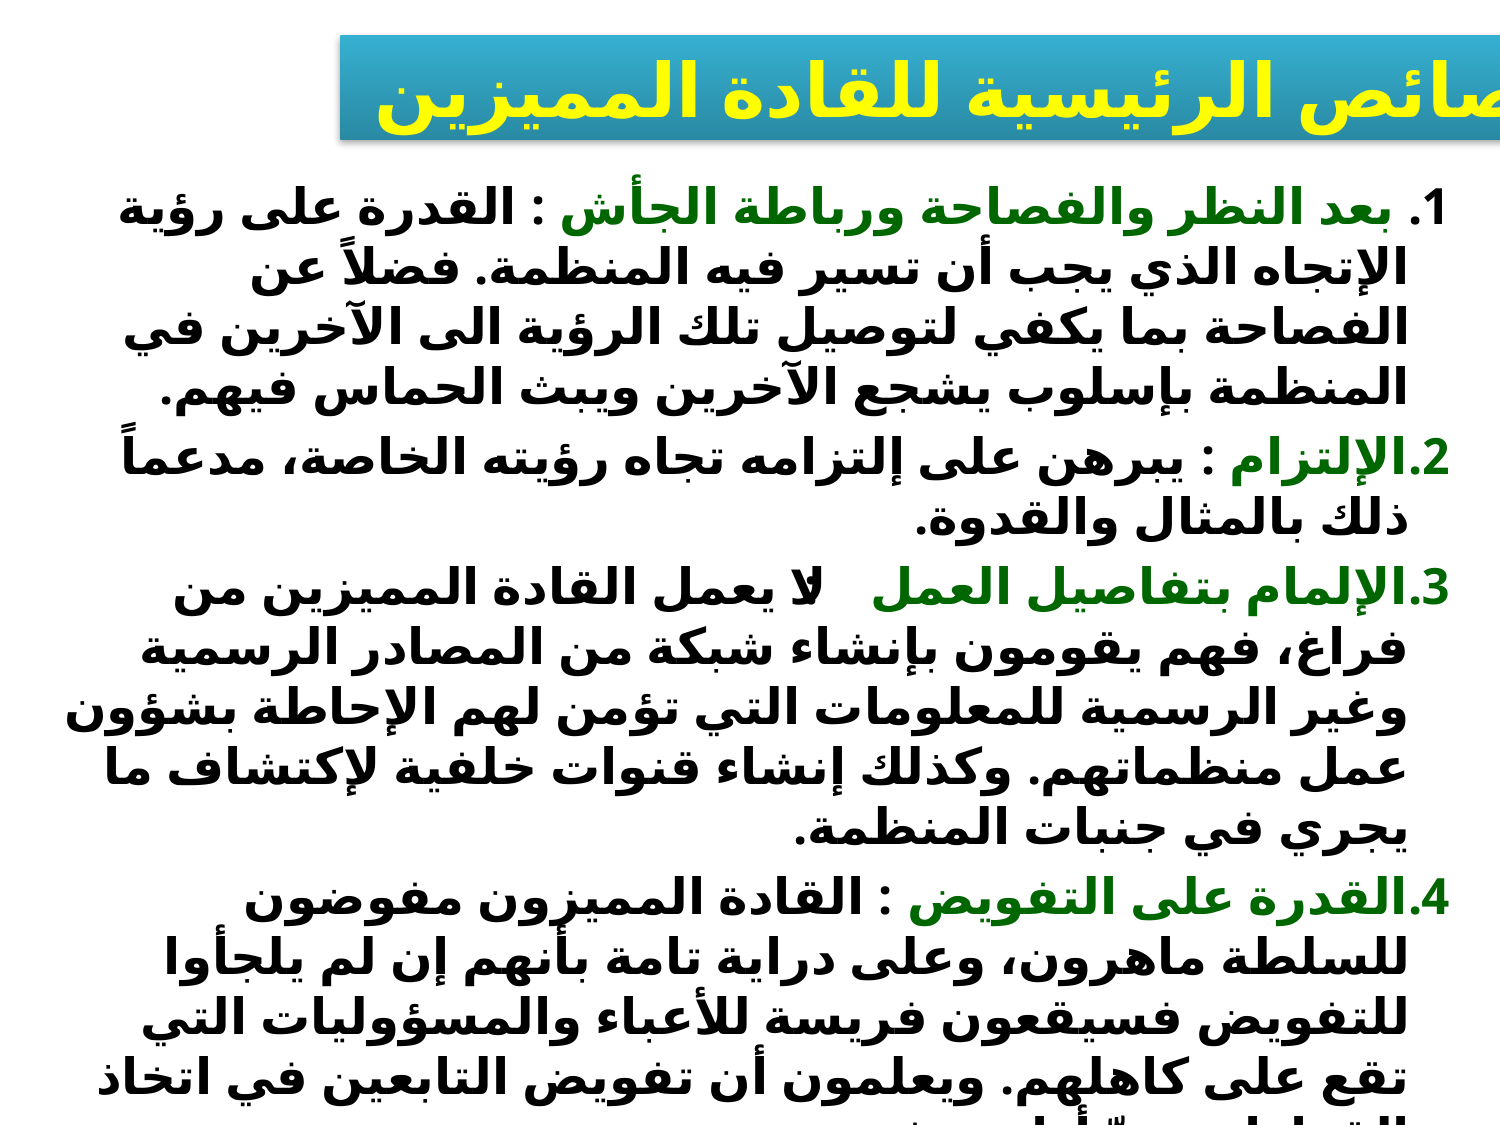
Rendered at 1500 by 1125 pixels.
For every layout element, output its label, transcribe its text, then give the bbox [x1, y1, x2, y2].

list بعد النظر والفصاحة ورباطة الجأش : القدرة على رؤية الإتجاه الذي يجب أن تسير فيه المنظمة. فضلاً عن الفصاحة بما يكفي لتوصيل تلك الرؤية الى الآخرين في المنظمة بإسلوب يشجع الآخرين ويبث الحماس فيهم. الإلتزام : يبرهن على إلتزامه تجاه رؤيته الخاصة، مدعماً ذلك بالمثال والقدوة. الإلمام بتفاصيل العمل : لا يعمل القادة المميزين من فراغ، فهم يقومون بإنشاء شبكة من المصادر الرسمية وغير الرسمية للمعلومات التي تؤمن لهم الإحاطة بشؤون عمل منظماتهم. وكذلك إنشاء قنوات خلفية لإكتشاف ما يجري في جنبات المنظمة. القدرة على التفويض : القادة المميزون مفوضون للسلطة ماهرون، وعلى دراية تامة بأنهم إن لم يلجأوا للتفويض فسيقعون فريسة للأعباء والمسؤوليات التي تقع على كاهلهم. ويعلمون أن تفويض التابعين في اتخاذ القرارات يعدّ أداة تحفيزية جيدة. الذكاء في إستخدام القوة : إن القادة المميزين يميلون الى تحري الذكاء في إستخدام جوانب القوة لديهم، من المهارة والمرونة، والدفع بالأفكار الواحدة تلو الأخرى في كل مرة، حتى تظهر كأنها عرضية أو طارئة بالنسبة للأفكار الأخرى. [46, 166, 1465, 1008]
text_box الخصائص الرئيسية للقادة المميزين [340, 35, 1500, 140]
